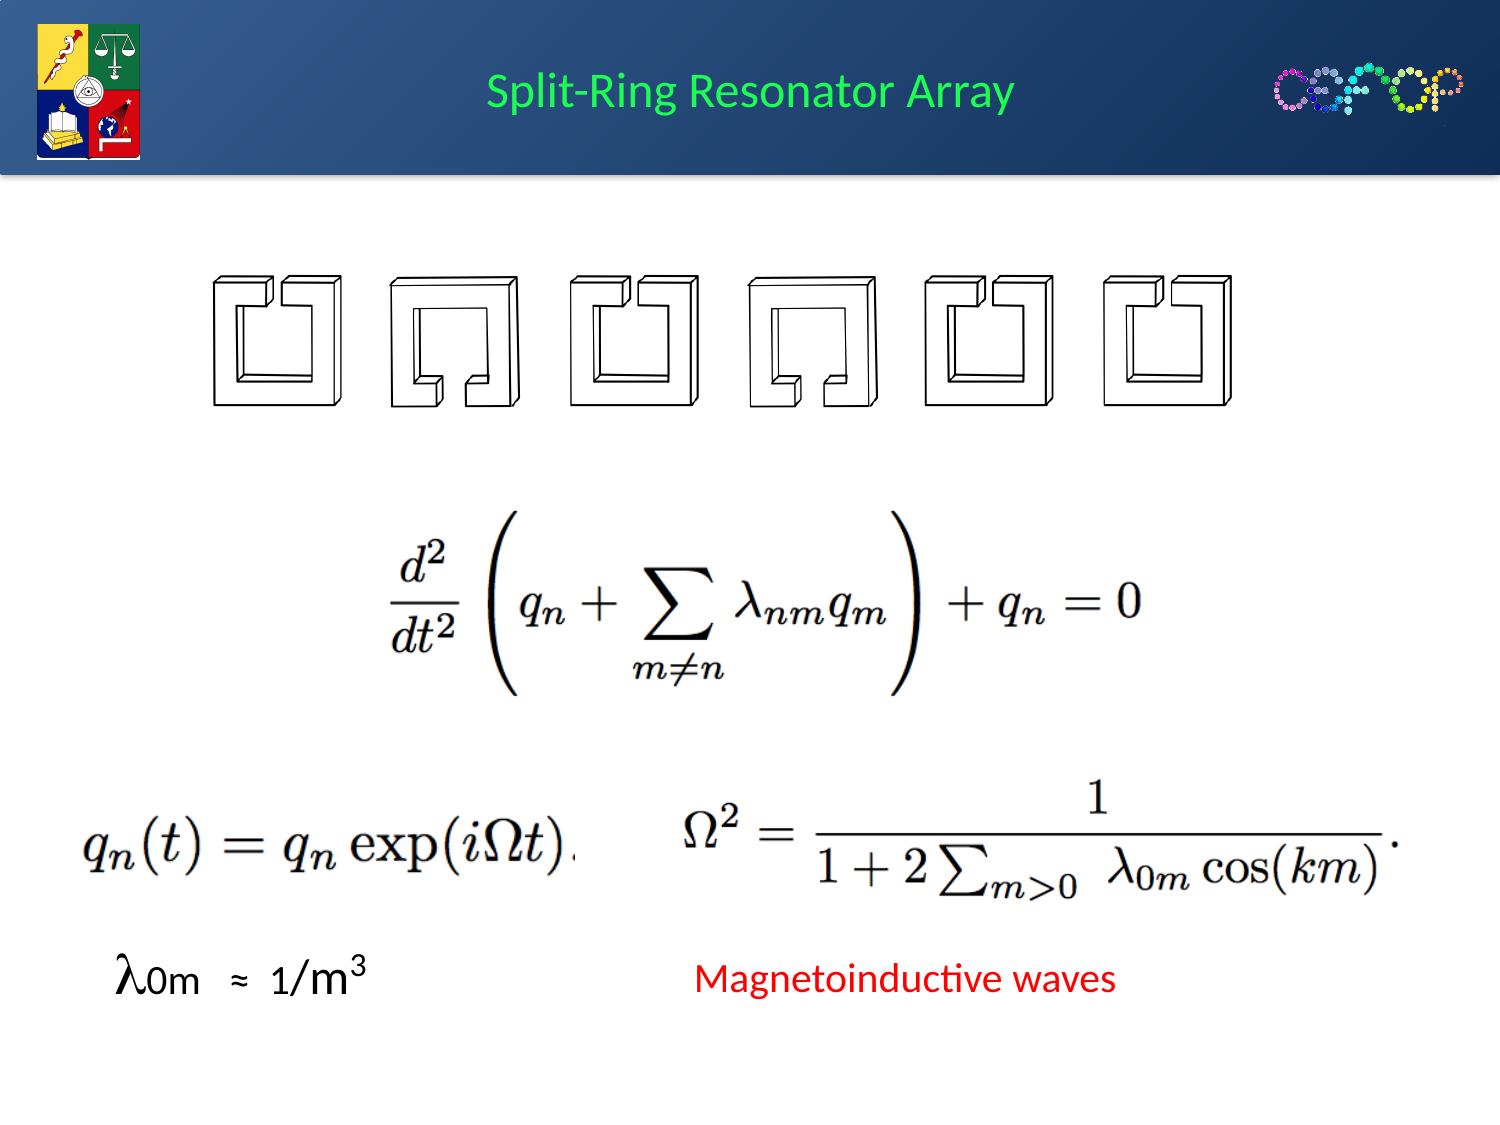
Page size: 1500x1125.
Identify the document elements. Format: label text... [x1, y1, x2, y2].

picture [74, 812, 576, 885]
picture [1237, 24, 1500, 166]
text_box Split-Ring Resonator Array [0, 0, 1500, 176]
text_box Magnetoinductive waves [679, 946, 1176, 1008]
text_box l0m ≈ 1/m3 [99, 928, 382, 1014]
picture [649, 762, 1431, 938]
picture [365, 487, 1164, 714]
picture [199, 262, 1251, 419]
picture [37, 24, 140, 160]
